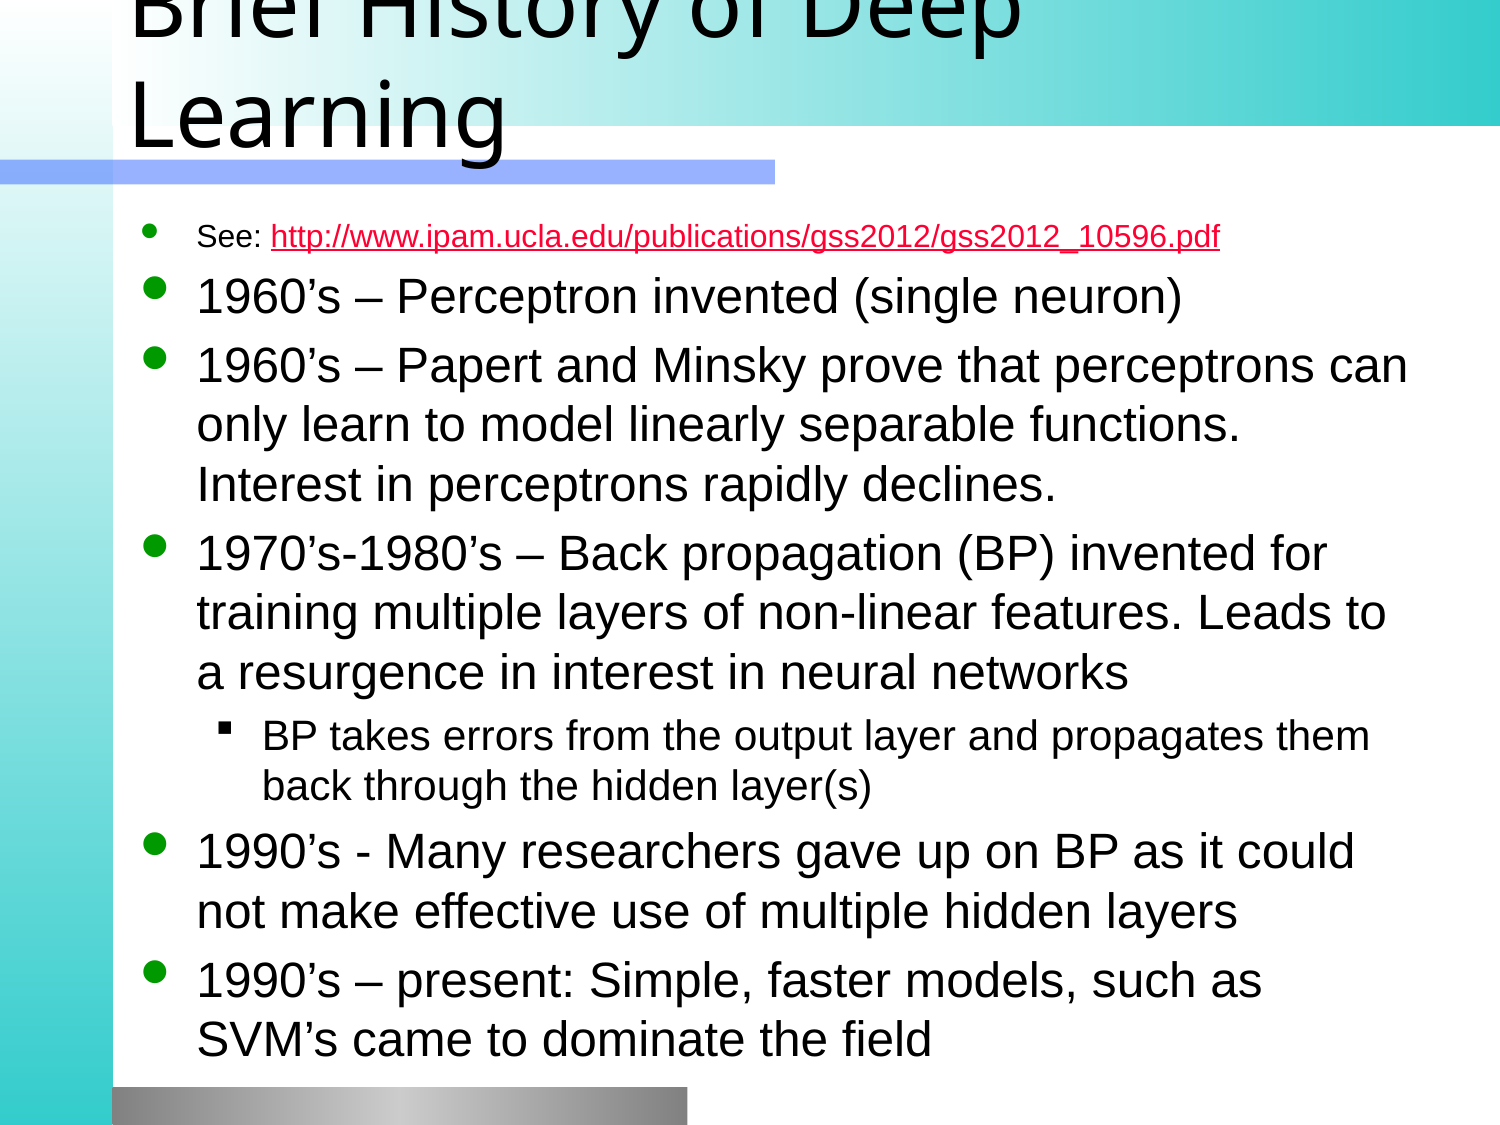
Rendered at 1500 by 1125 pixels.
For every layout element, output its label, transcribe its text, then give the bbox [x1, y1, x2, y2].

title Brief History of Deep Learning [111, 1, 1426, 112]
list See: http://www.ipam.ucla.edu/publications/gss2012/gss2012_10596.pdf 1960’s – Perceptron invented (single neuron) 1960’s – Papert and Minsky prove that perceptrons can only learn to model linearly separable functions. Interest in perceptrons rapidly declines. 1970’s-1980’s – Back propagation (BP) invented for training multiple layers of non-linear features. Leads to a resurgence in interest in neural networks BP takes errors from the output layer and propagates them back through the hidden layer(s) 1990’s - Many researchers gave up on BP as it could not make effective use of multiple hidden layers 1990’s – present: Simple, faster models, such as SVM’s came to dominate the field [124, 207, 1426, 1088]
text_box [462, 159, 498, 168]
